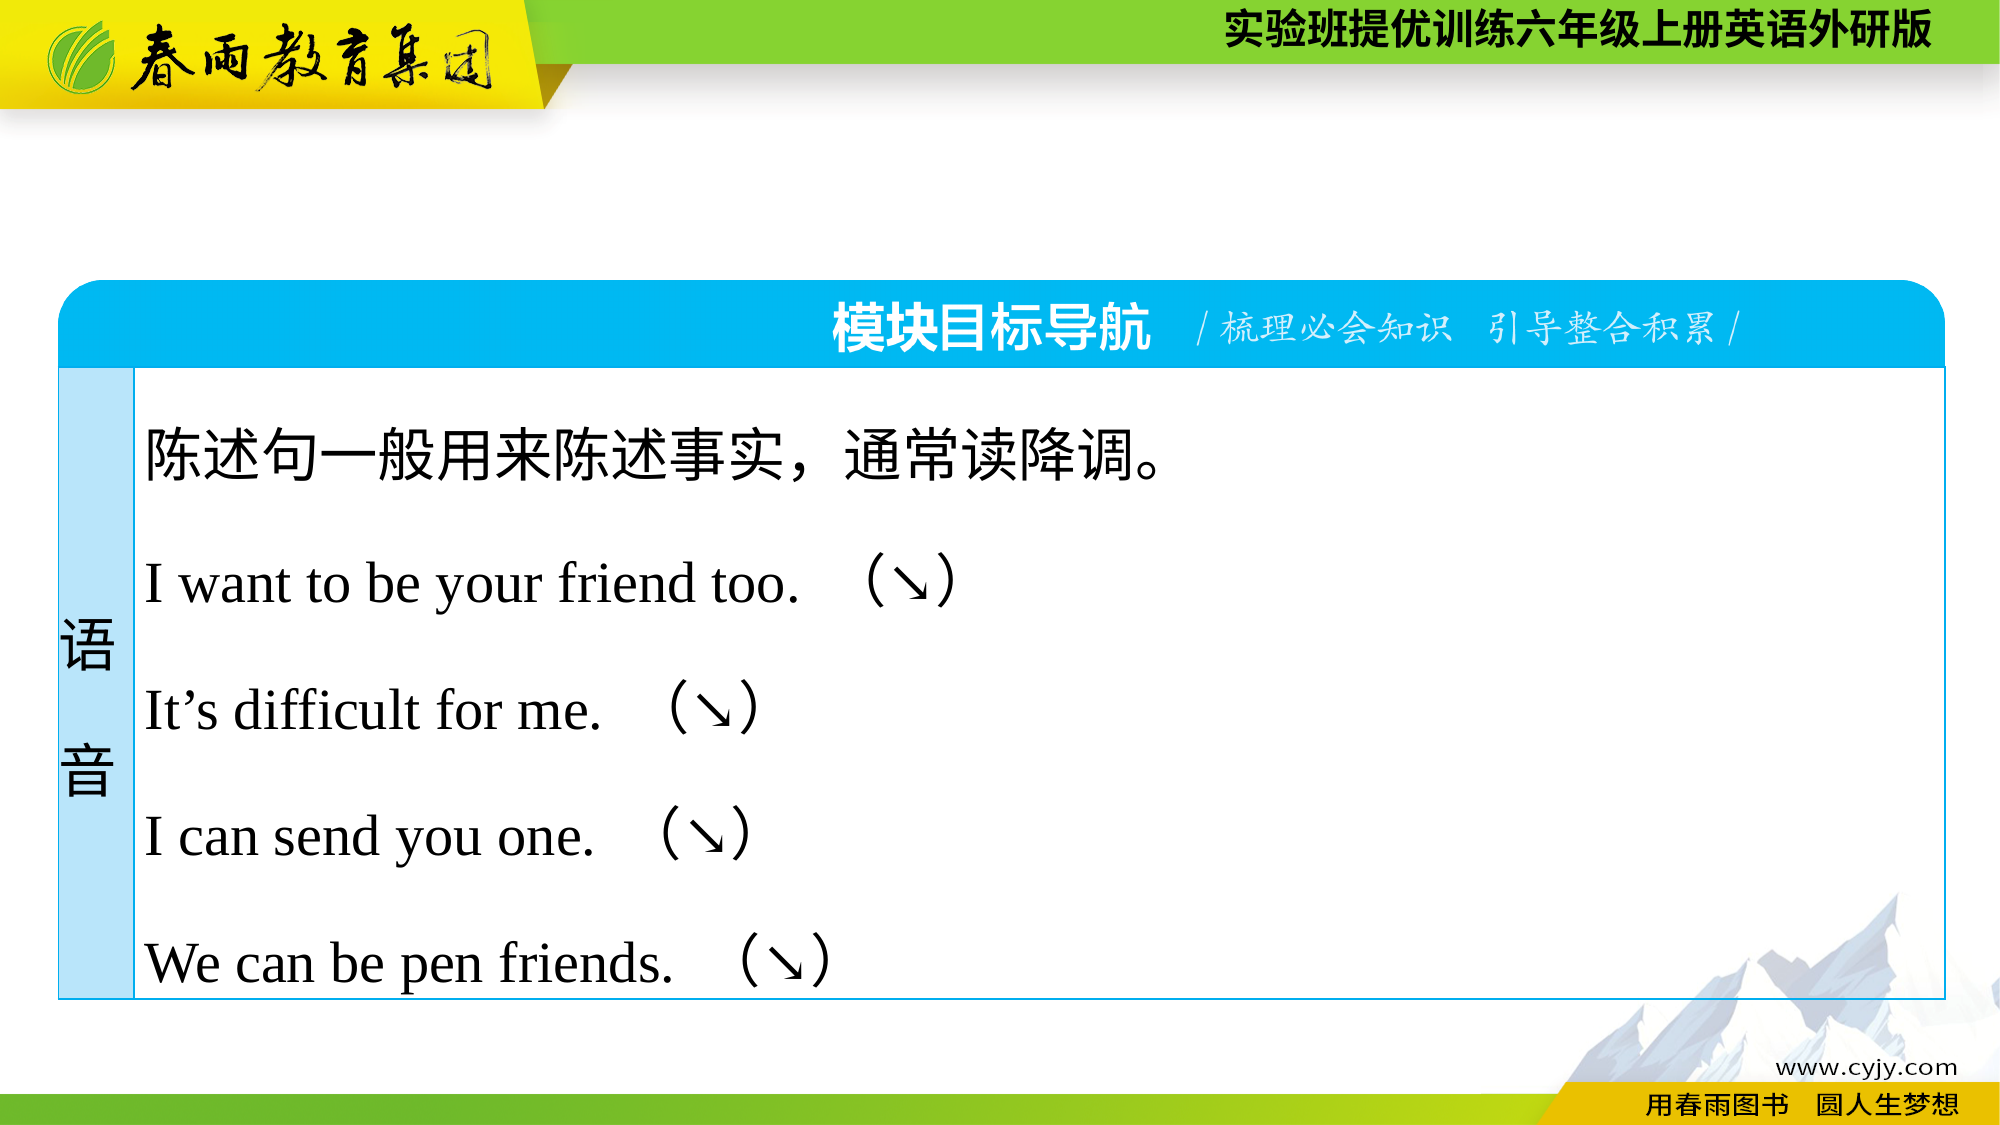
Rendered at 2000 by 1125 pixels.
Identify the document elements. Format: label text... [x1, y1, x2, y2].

table_header 陈述句一般用来陈述事实，通常读降调。 I want to be your friend too. （↘） It’s difficult for me. （↘） I can send you one. （↘） We can be pen friends. （↘） [135, 378, 1944, 998]
table_header 语 音 [59, 377, 133, 998]
picture [0, 0, 2000, 1125]
